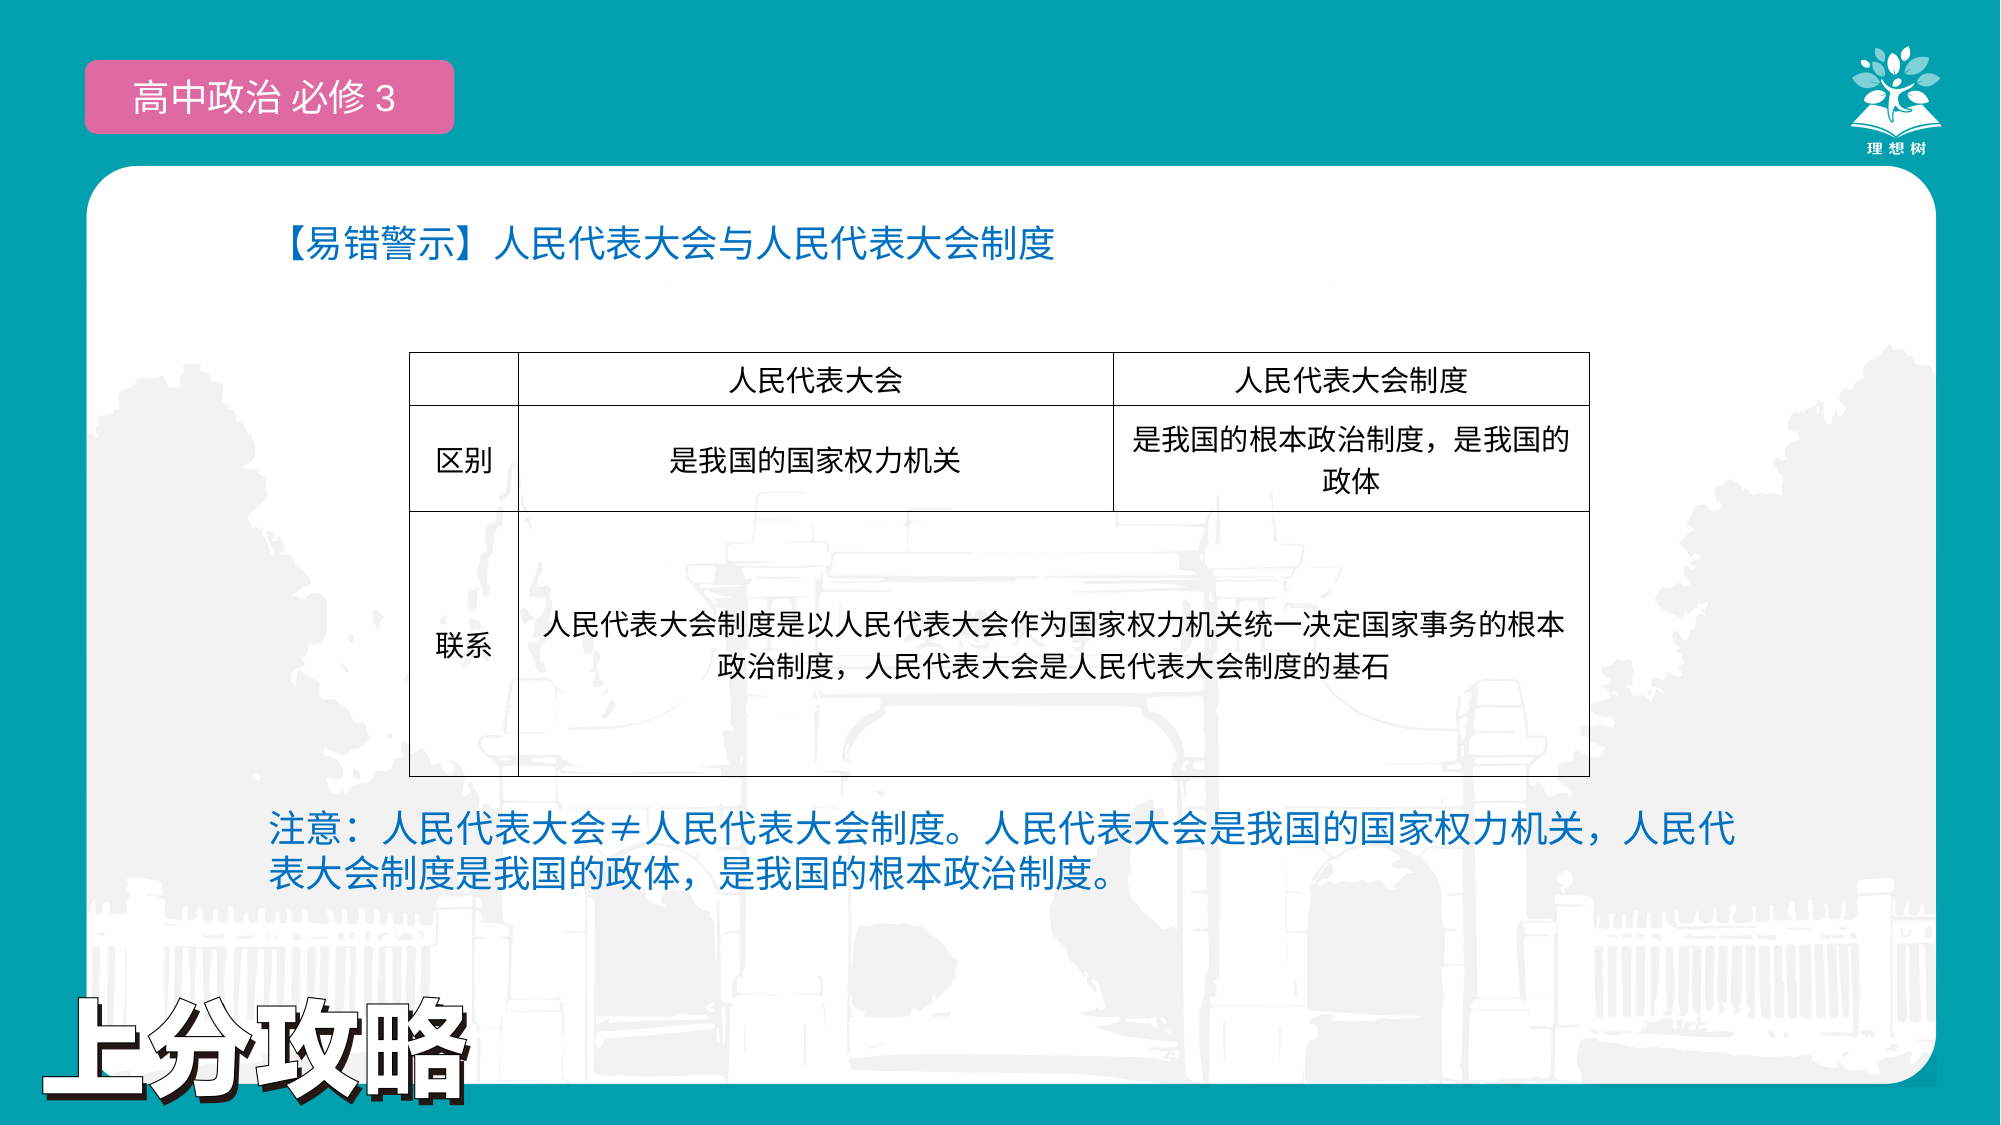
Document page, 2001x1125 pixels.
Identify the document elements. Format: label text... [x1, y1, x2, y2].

table_cell 是我国的国家权力机关 [519, 406, 1113, 511]
table_cell 人民代表大会制度是以人民代表大会作为国家权力机关统一决定国家事务的根本政治制度，人民代表大会是人民代表大会制度的基石 [519, 512, 1589, 776]
table_cell 联系 [410, 512, 518, 776]
text_box 【易错警示】人民代表大会与人民代表大会制度 注意：人民代表大会≠人民代表大会制度。人民代表大会是我国的国家权力机关，人民代表大会制度是我国的政体，是我国的根本政治制度。 [253, 212, 1751, 903]
table_header 人民代表大会制度 [1114, 353, 1589, 405]
table_cell 区别 [410, 406, 518, 511]
text_box 高中政治 必修3 [83, 58, 456, 135]
table_cell 是我国的根本政治制度，是我国的政体 [1114, 406, 1589, 511]
table_header 人民代表大会 [519, 353, 1113, 405]
picture [0, 0, 2001, 1125]
table_header [410, 353, 518, 405]
